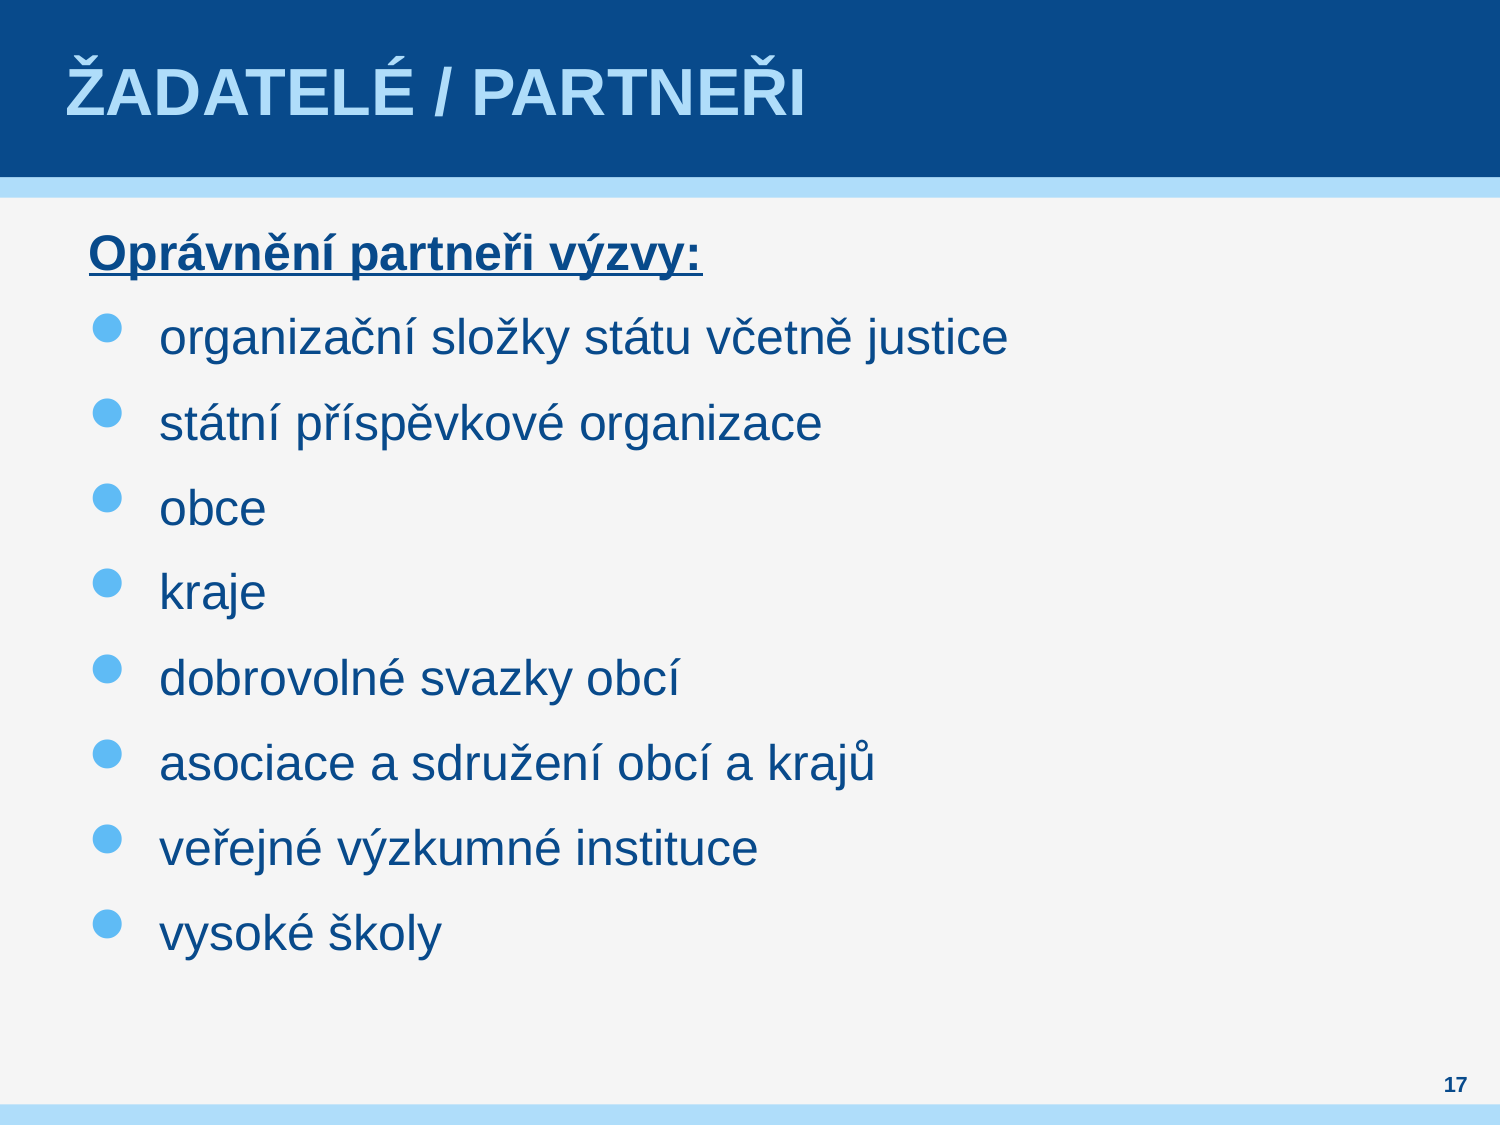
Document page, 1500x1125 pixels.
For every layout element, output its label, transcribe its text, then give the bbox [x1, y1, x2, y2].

slide_number 17 [1417, 1068, 1495, 1099]
list Oprávnění partneři výzvy: organizační složky státu včetně justice státní příspěvkové organizace obce kraje dobrovolné svazky obcí asociace a sdružení obcí a krajů veřejné výzkumné instituce vysoké školy [88, 219, 1412, 1004]
title Žadatelé / partneři [59, 0, 1441, 178]
